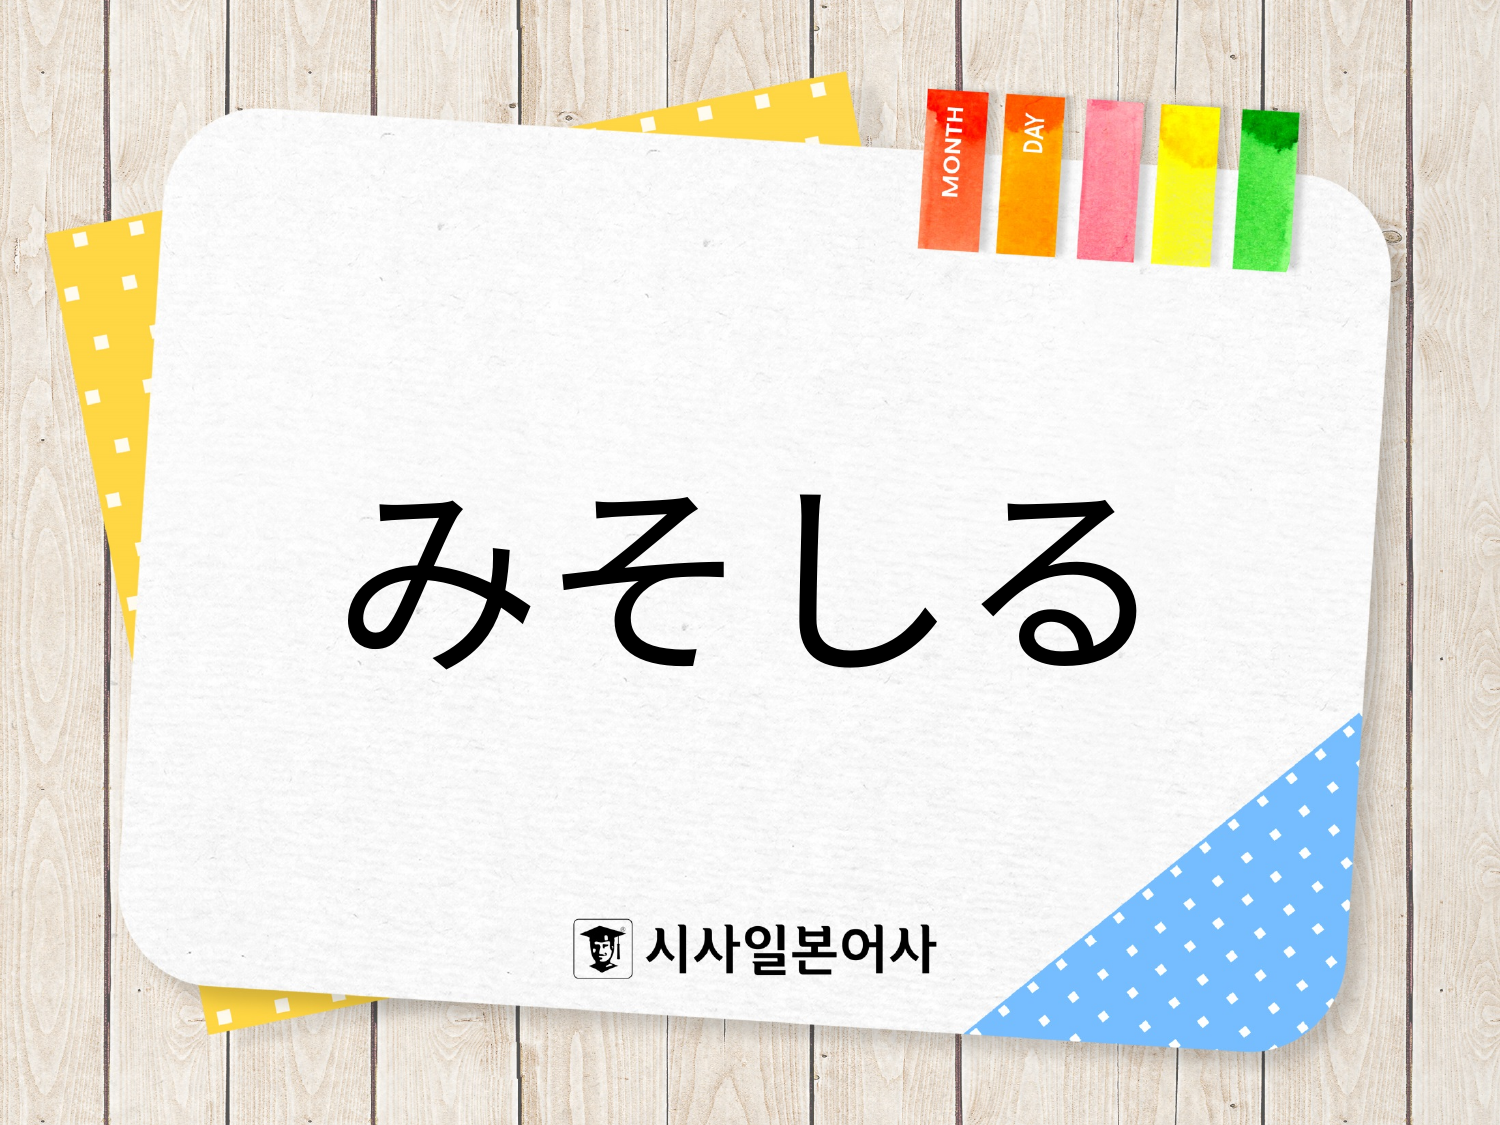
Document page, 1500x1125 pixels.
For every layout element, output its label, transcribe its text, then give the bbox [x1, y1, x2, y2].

picture [0, 0, 1500, 1125]
title みそしる [75, 338, 1425, 811]
